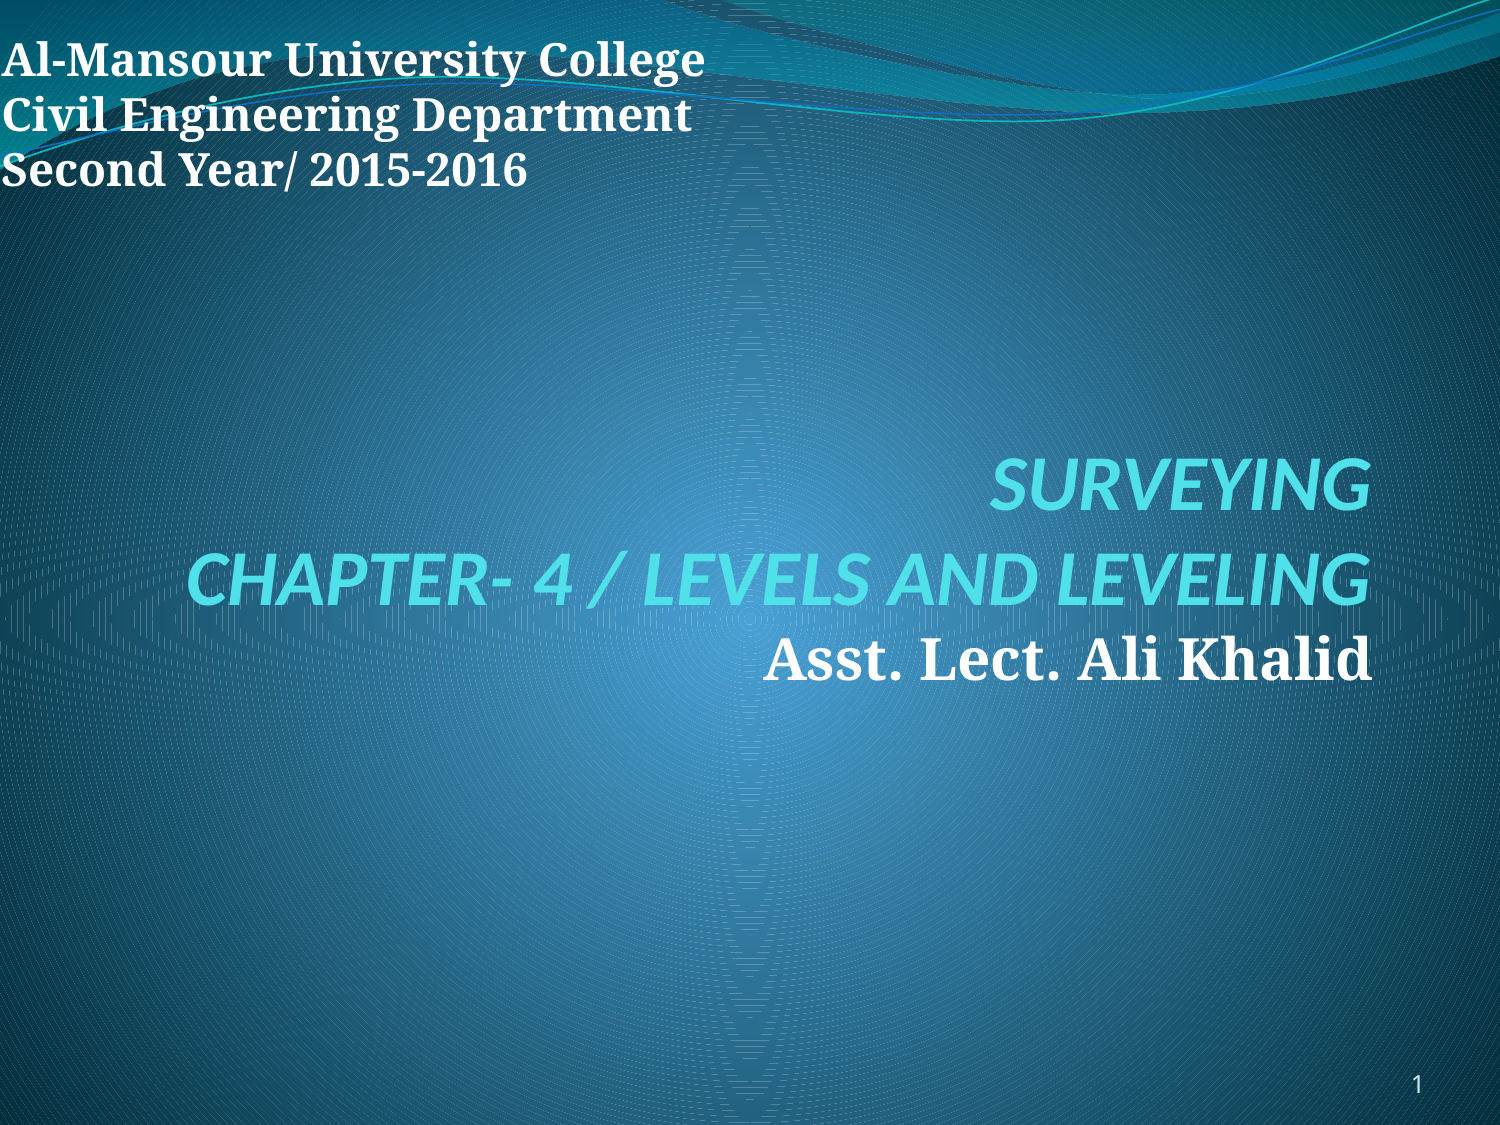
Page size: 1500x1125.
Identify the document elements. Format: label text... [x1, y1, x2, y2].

subtitle Asst. Lect. Ali Khalid [87, 614, 1376, 903]
text_box Al-Mansour University College Civil Engineering Department Second Year/ 2015-2016 [0, 23, 721, 204]
title SURVEYING CHAPTER- 4 / LEVELS AND LEVELING [46, 321, 1376, 622]
slide_number 1 [1299, 1042, 1425, 1103]
